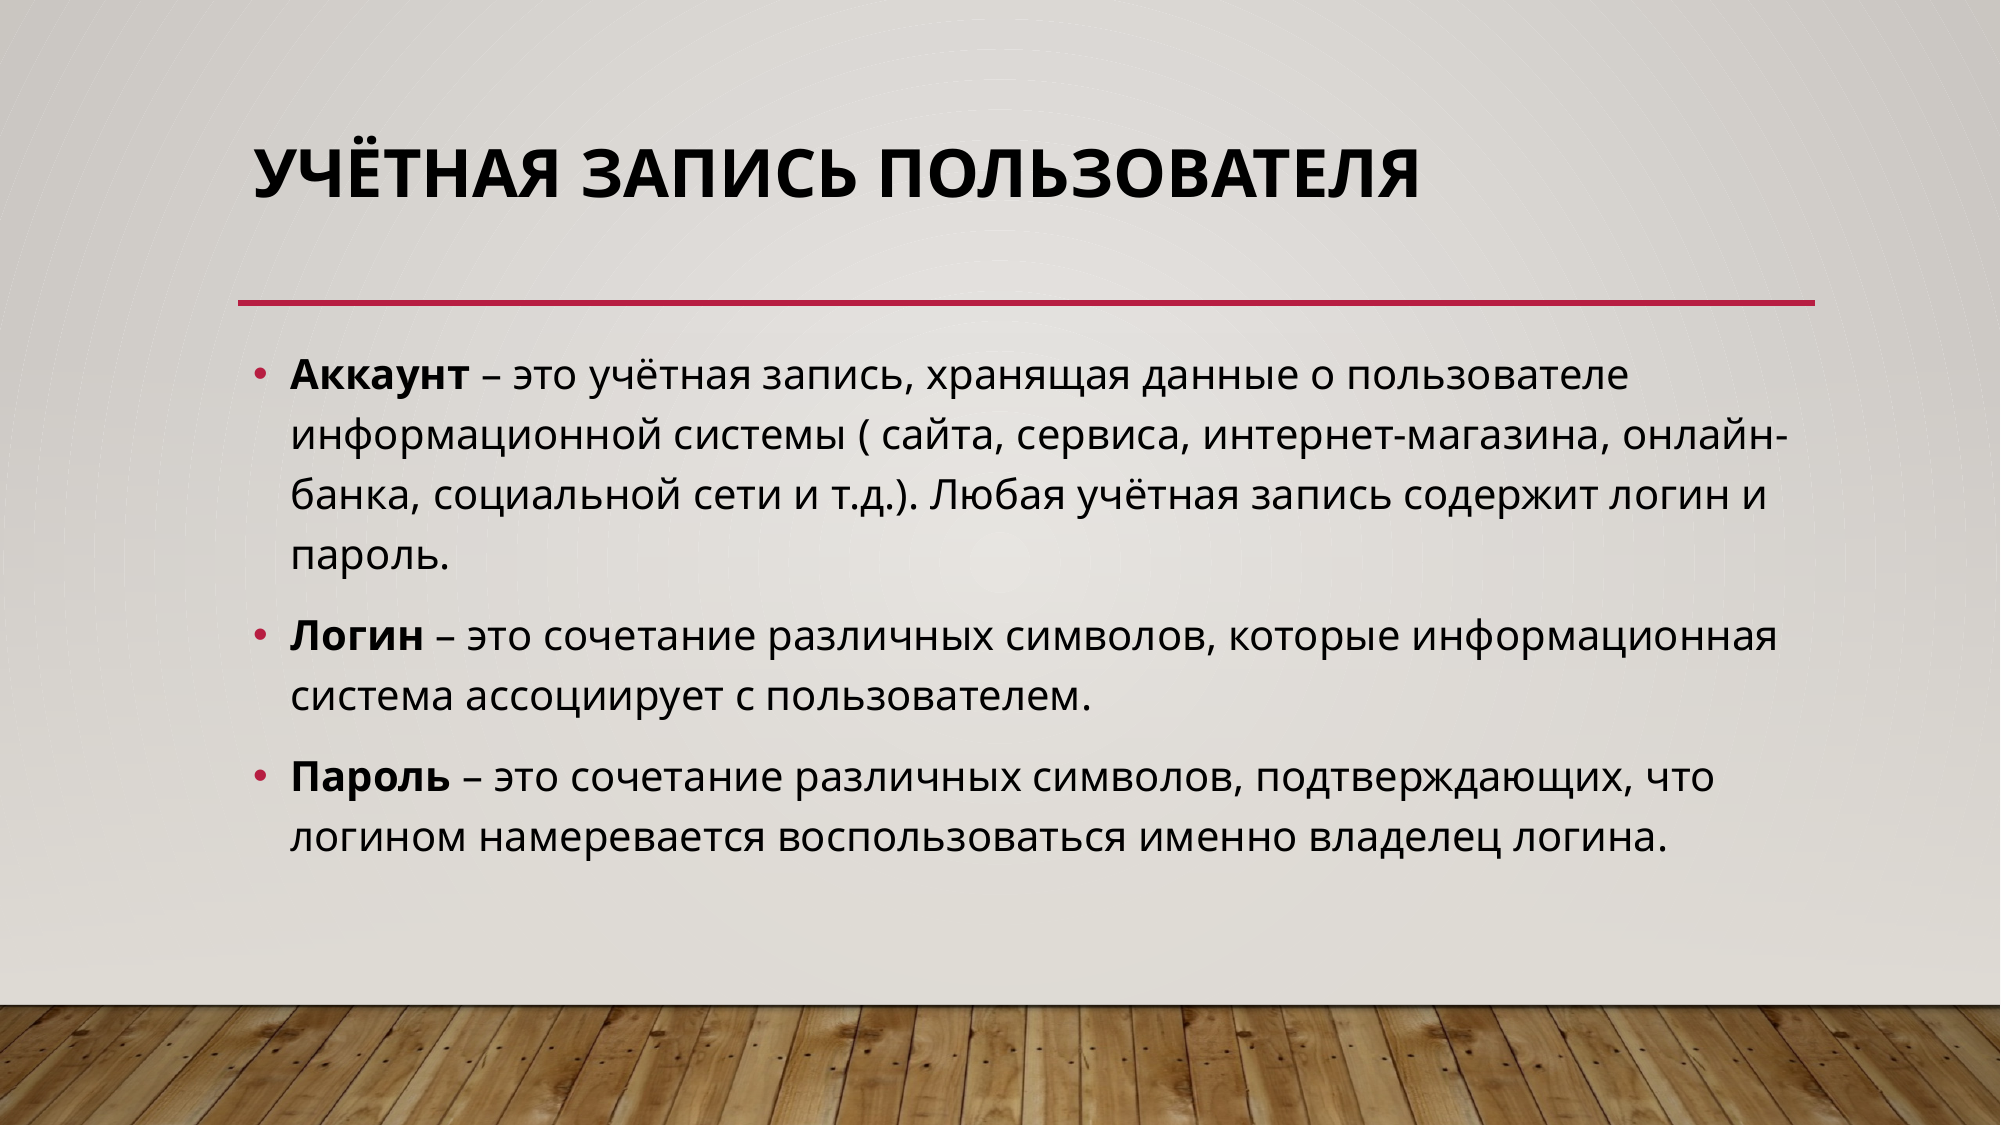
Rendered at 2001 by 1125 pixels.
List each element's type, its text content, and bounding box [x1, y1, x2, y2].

list Аккаунт – это учётная запись, хранящая данные о пользователе информационной системы ( сайта, сервиса, интернет-магазина, онлайн-банка, социальной сети и т.д.). Любая учётная запись содержит логин и пароль. Логин – это сочетание различных символов, которые информационная система ассоциирует с пользователем. Пароль – это сочетание различных символов, подтверждающих, что логином намеревается воспользоваться именно владелец логина. [238, 330, 1814, 897]
picture [0, 1005, 2000, 1125]
title УЧЁТНАЯ ЗАПИСЬ ПОЛЬЗОВАТЕЛЯ [238, 131, 1814, 305]
